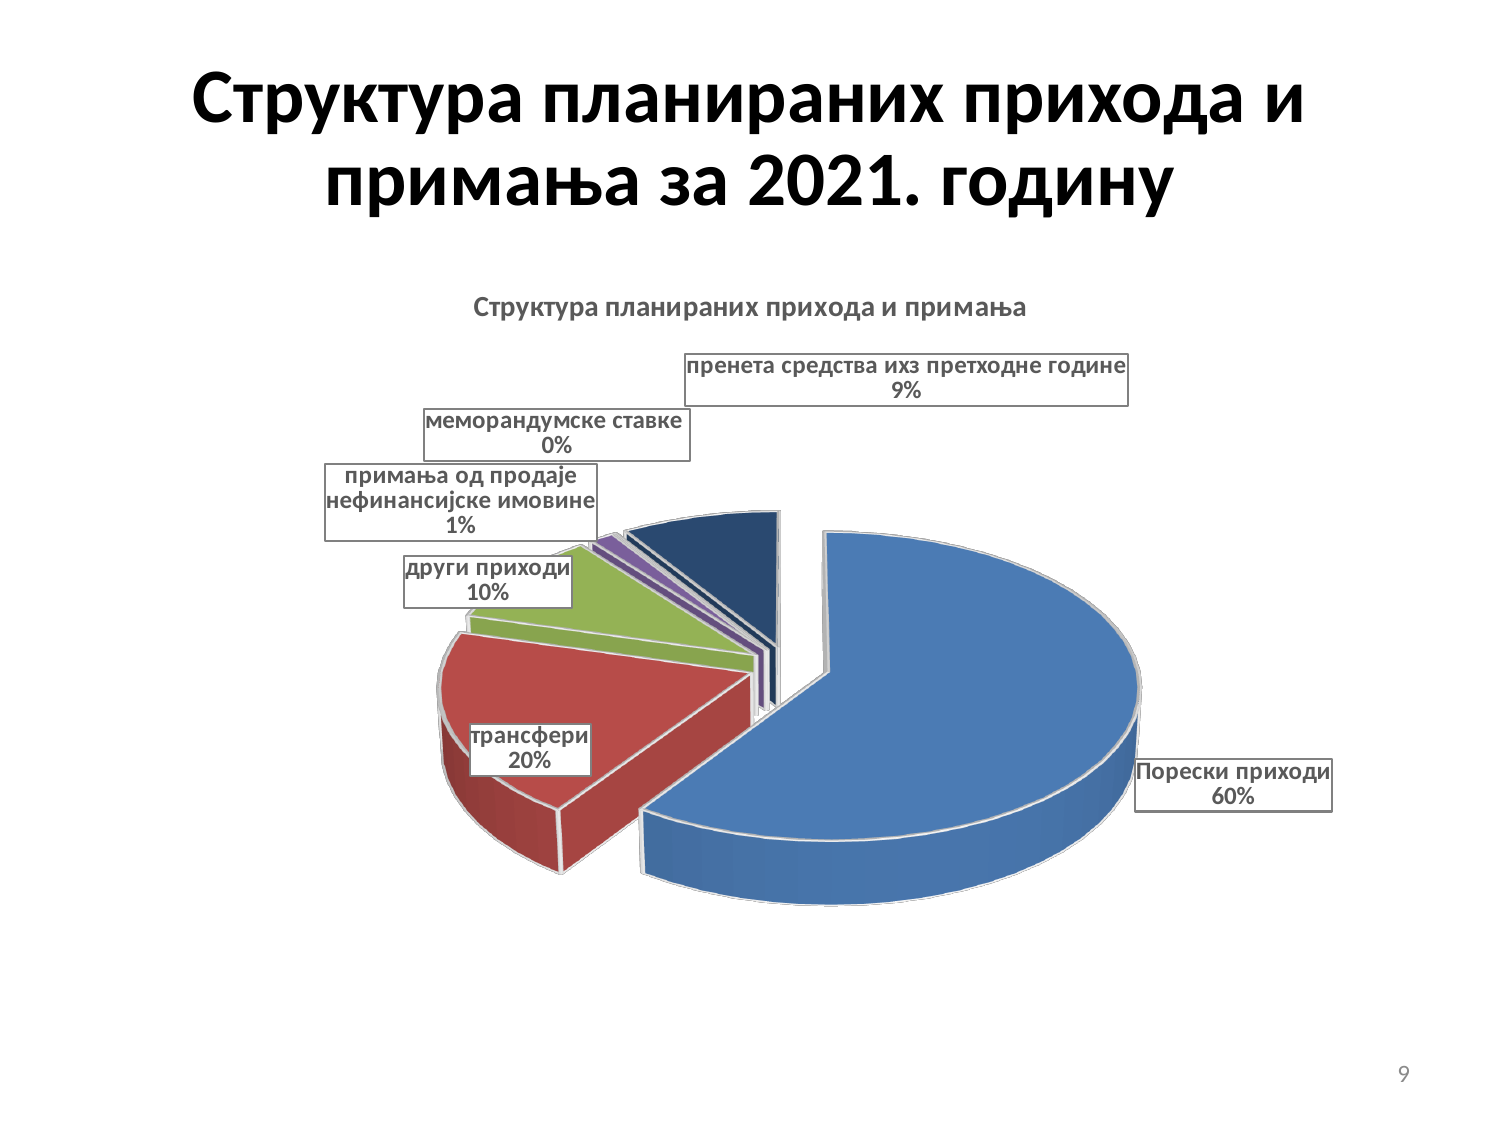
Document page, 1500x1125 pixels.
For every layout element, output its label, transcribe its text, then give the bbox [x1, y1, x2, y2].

slide_number 9 [1074, 1042, 1425, 1103]
chart [74, 262, 1426, 1006]
title Структура планираних прихода и примања за 2021. годину [75, 45, 1425, 233]
